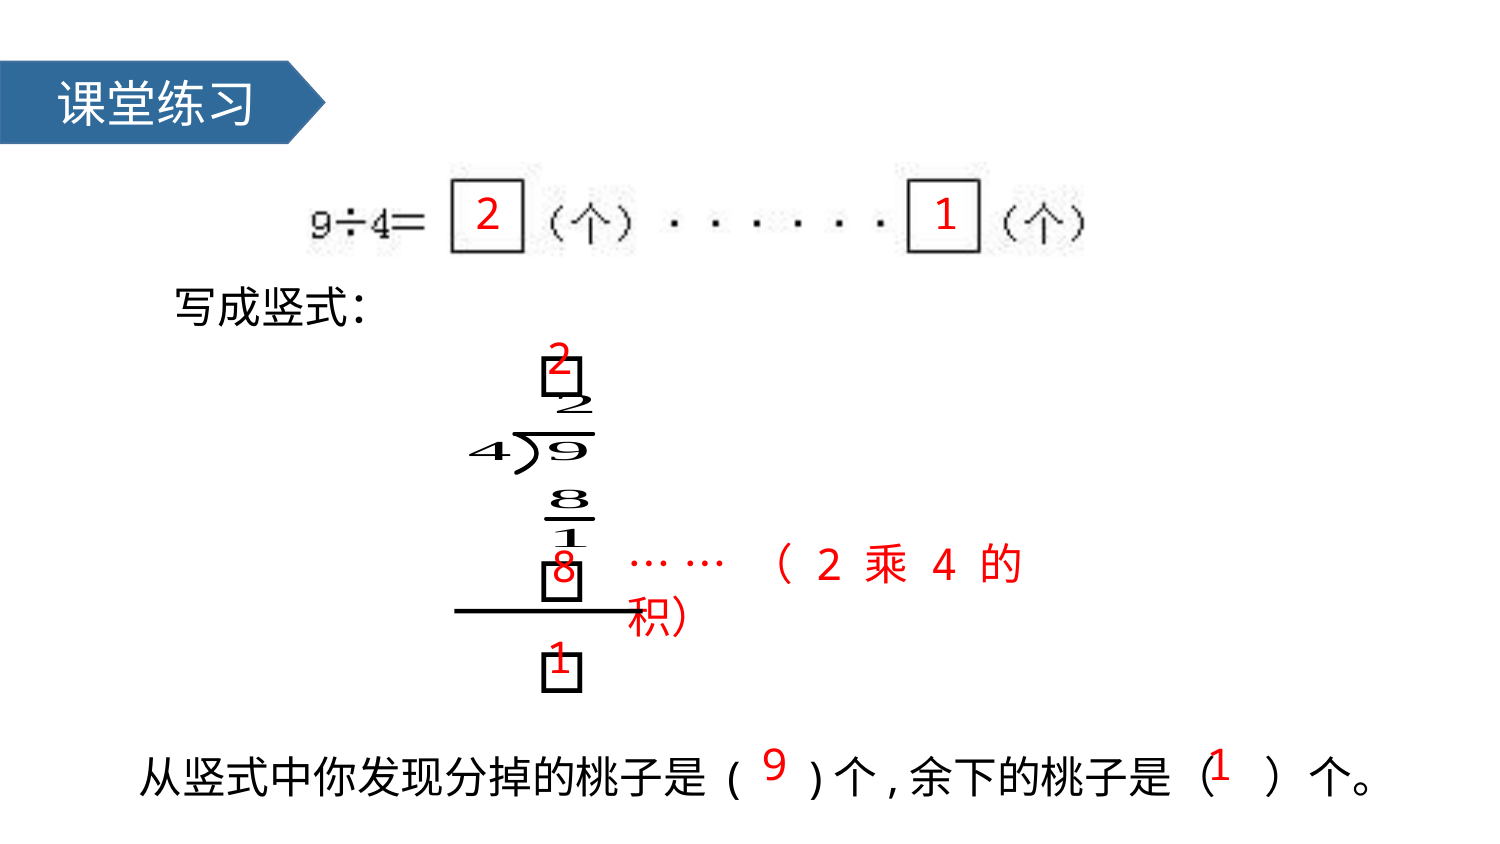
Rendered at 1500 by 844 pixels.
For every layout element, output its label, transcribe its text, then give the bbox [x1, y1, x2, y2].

text_box □ [525, 612, 600, 716]
text_box 1 [535, 623, 580, 688]
text_box 1 [1195, 731, 1240, 796]
text_box 从竖式中你发现分掉的桃子是 ( )个,余下的桃子是（ ）个。 [126, 718, 1463, 808]
text_box 9 [749, 731, 795, 796]
text_box 写成竖式： [162, 274, 421, 338]
text_box □ [525, 552, 600, 602]
text_box □ [525, 602, 600, 611]
picture [454, 386, 609, 552]
text_box □ [525, 306, 600, 386]
text_box 8 [539, 552, 585, 597]
picture [284, 162, 1114, 275]
text_box 2 [535, 325, 580, 386]
text_box ……（2乘4的积） [616, 531, 1035, 602]
text_box 课堂练习 [0, 61, 325, 144]
